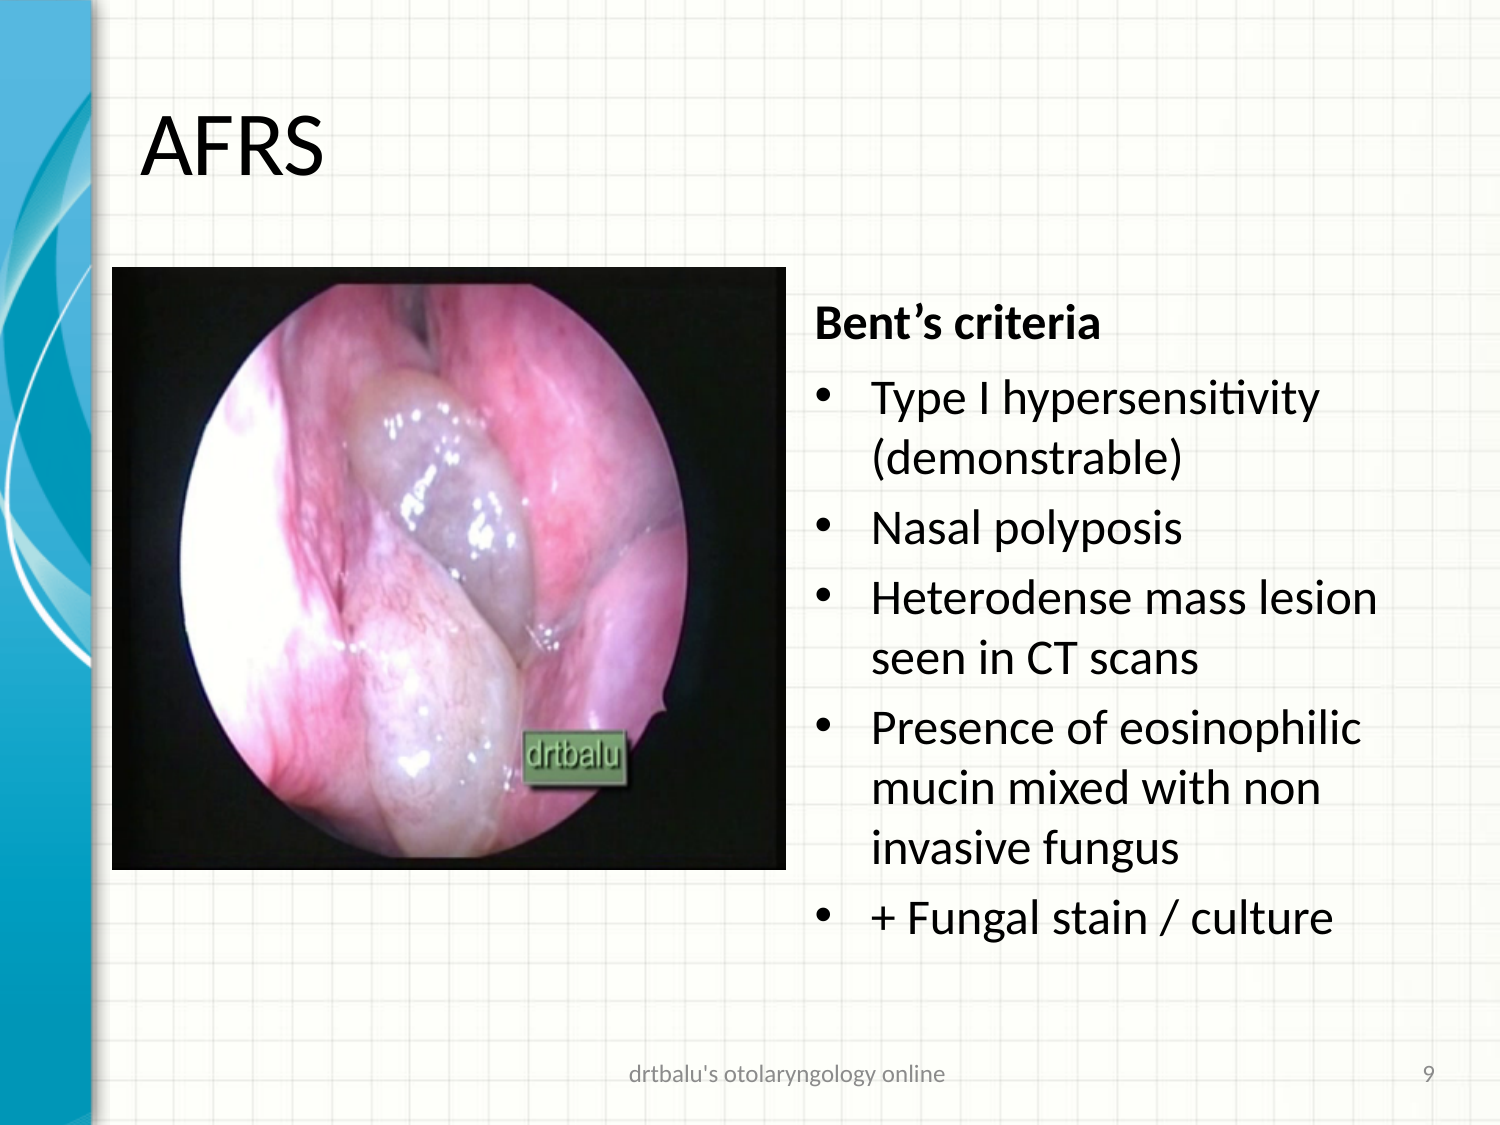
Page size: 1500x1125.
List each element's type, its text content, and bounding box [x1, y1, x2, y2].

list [112, 266, 786, 870]
slide_number 9 [1100, 1042, 1450, 1103]
picture [0, 0, 1500, 1125]
title AFRS [125, 45, 1450, 233]
list Bent’s criteria [799, 251, 1463, 356]
footer drtbalu's otolaryngology online [549, 1042, 1025, 1103]
list Type I hypersensitivity (demonstrable) Nasal polyposis Heterodense mass lesion seen in CT scans Presence of eosinophilic mucin mixed with non invasive fungus + Fungal stain / culture [799, 356, 1463, 1005]
